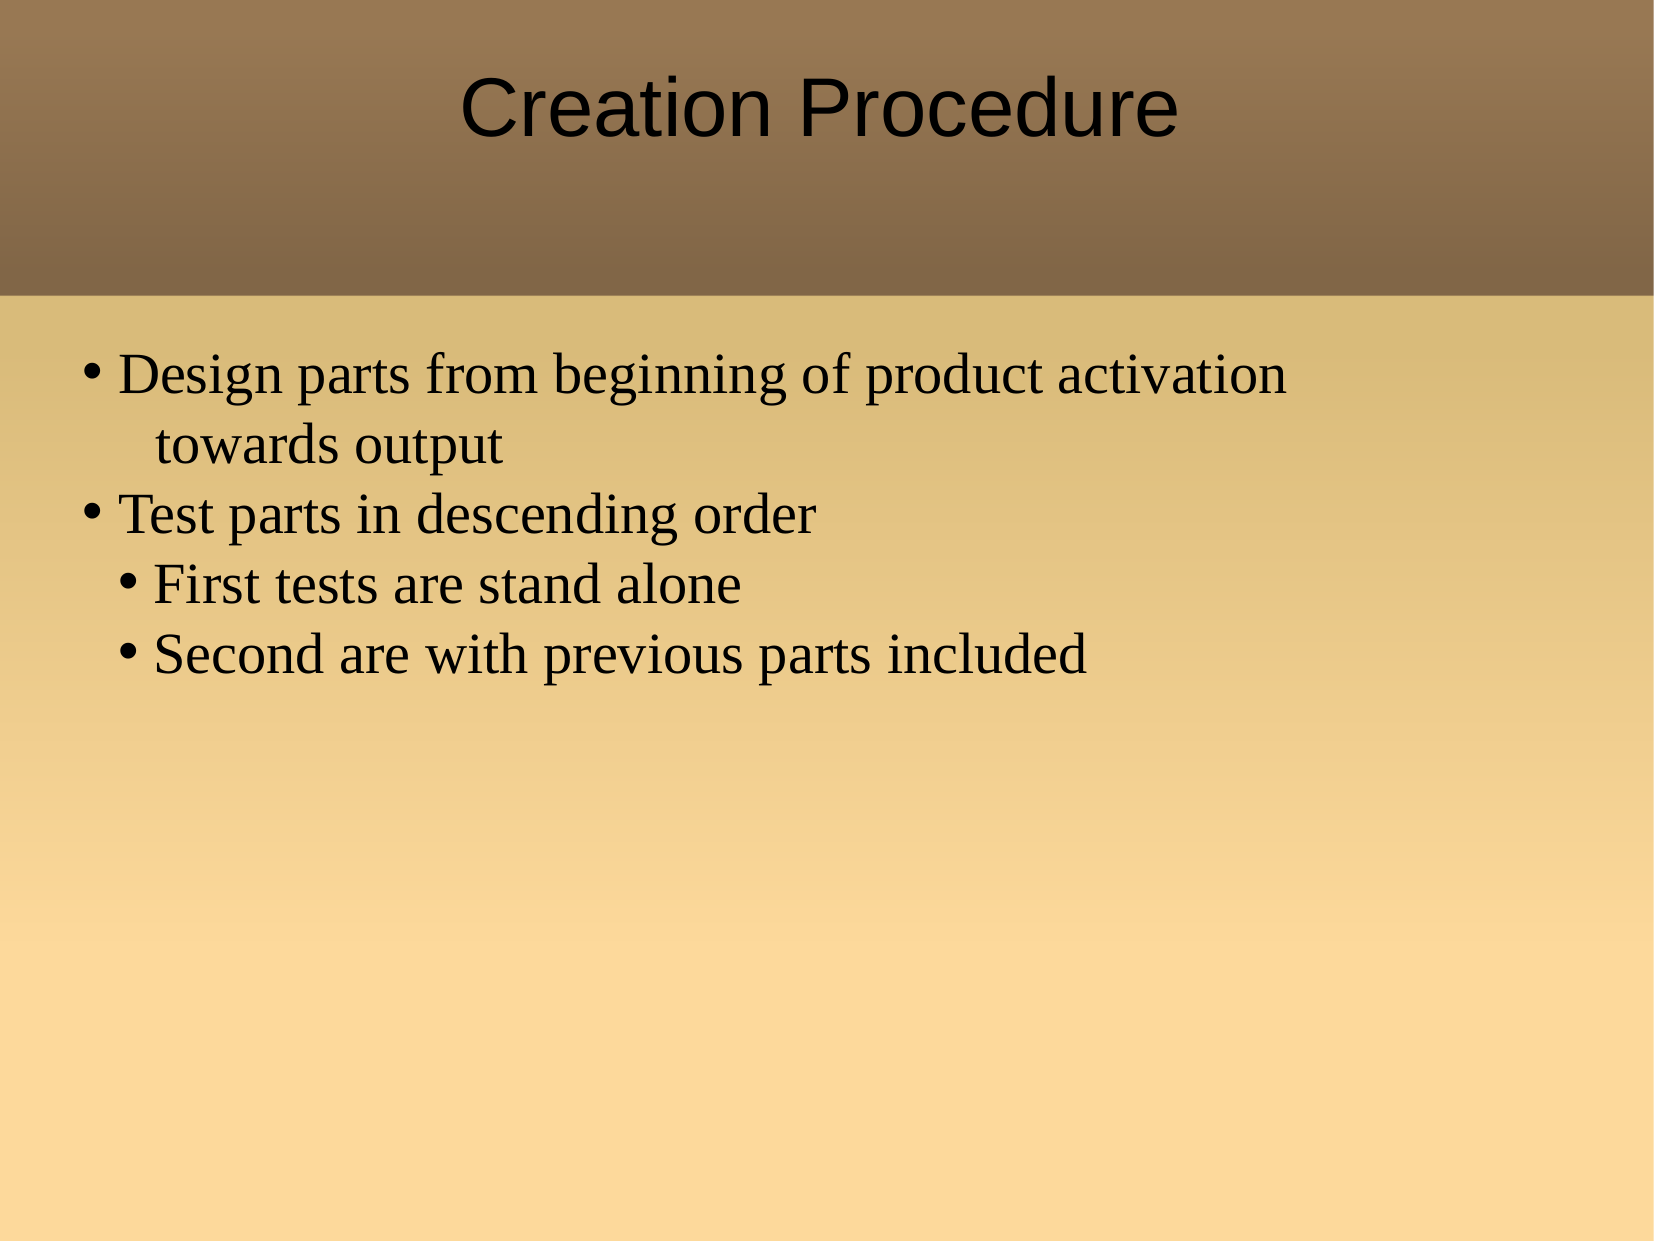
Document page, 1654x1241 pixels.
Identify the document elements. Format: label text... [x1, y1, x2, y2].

text_box Design parts from beginning of product activation towards output Test parts in descending order First tests are stand alone Second are with previous parts included [82, 290, 1571, 1094]
text_box Creation Procedure [76, 0, 1565, 207]
picture [0, 0, 1654, 1241]
